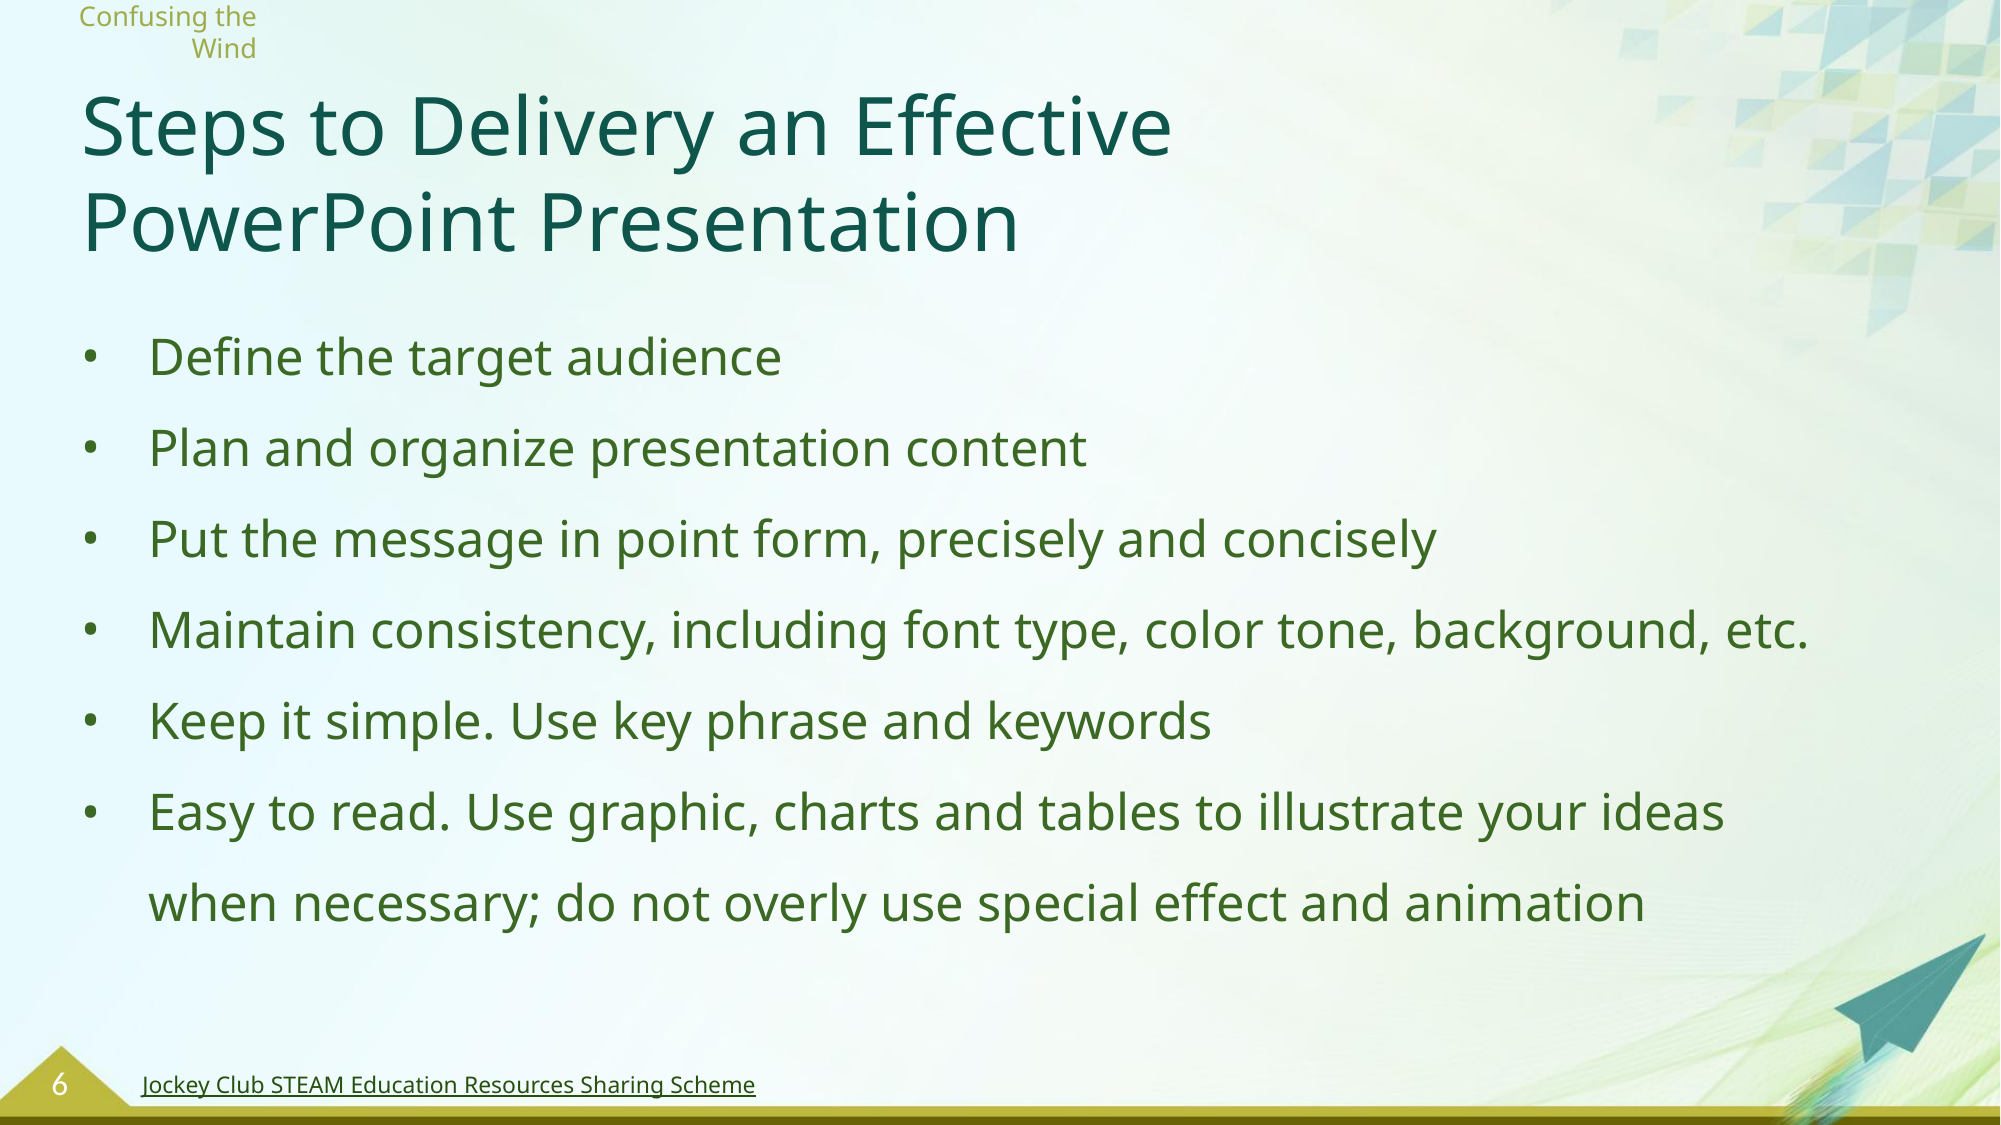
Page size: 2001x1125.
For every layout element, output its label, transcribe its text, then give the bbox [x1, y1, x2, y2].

slide_number 6 [18, 1052, 101, 1113]
picture [0, 0, 2001, 1125]
list Define the target audience Plan and organize presentation content Put the message in point form, precisely and concisely Maintain consistency, including font type, color tone, background, etc. Keep it simple. Use key phrase and keywords Easy to read. Use graphic, charts and tables to illustrate your ideas when necessary; do not overly use special effect and animation [61, 284, 1862, 1043]
title Steps to Delivery an Effective PowerPoint Presentation [61, 63, 1571, 279]
